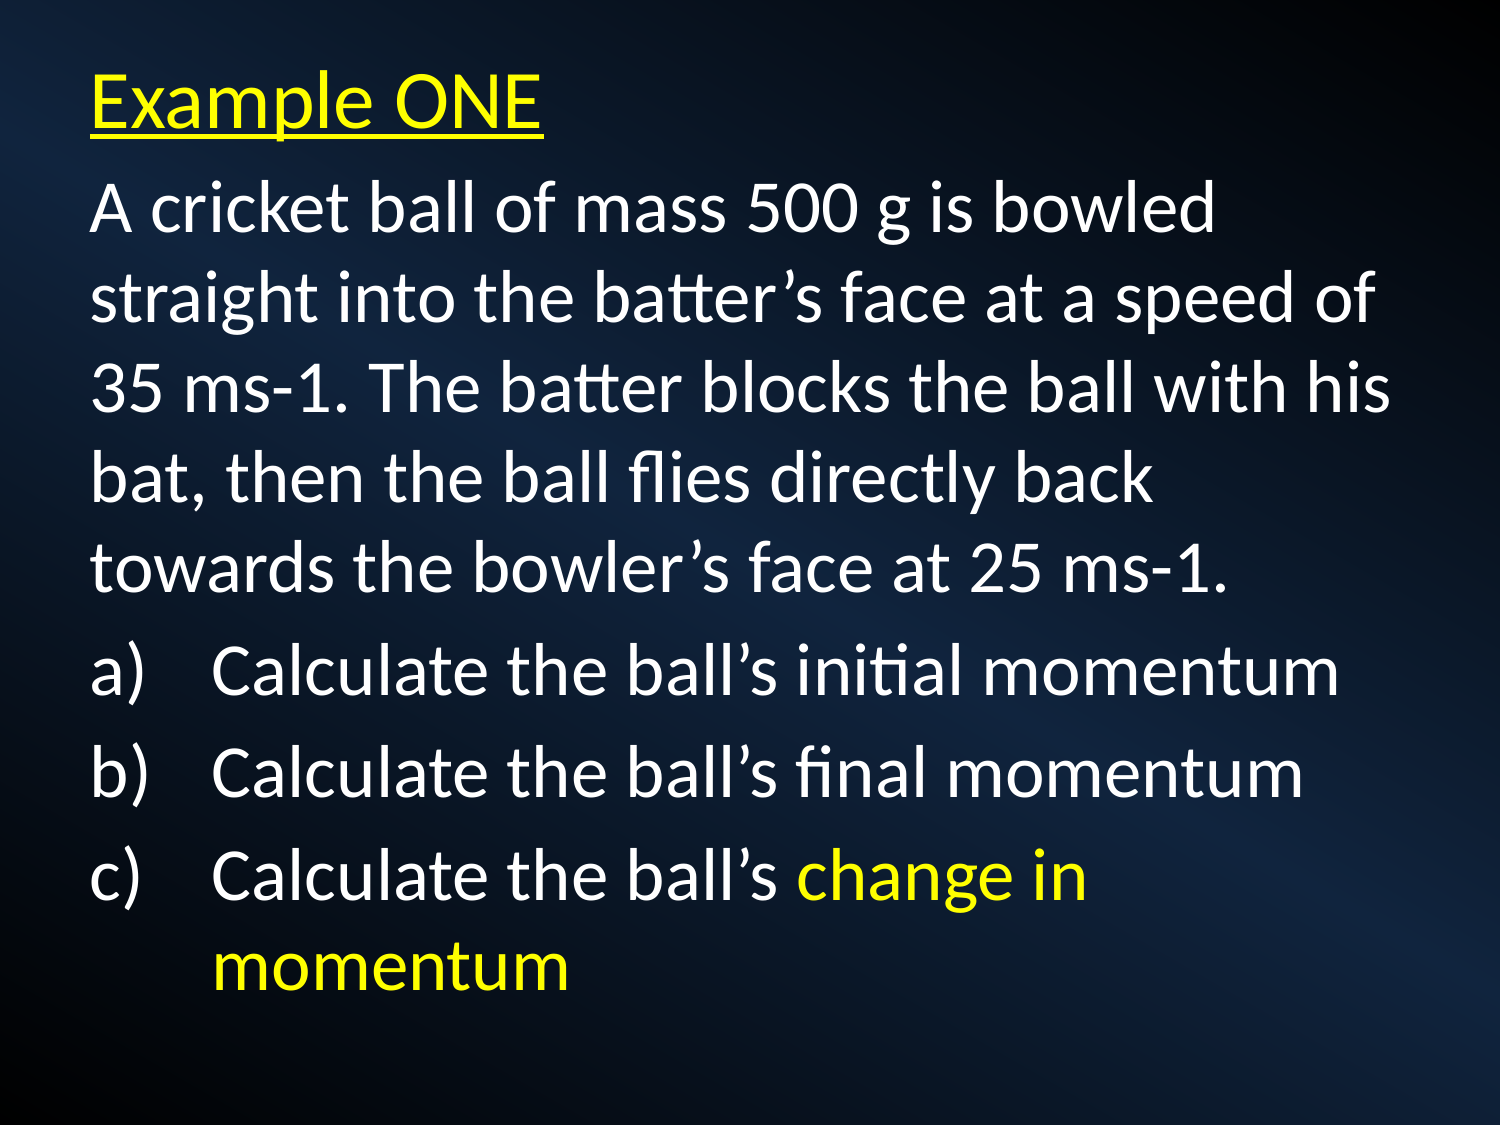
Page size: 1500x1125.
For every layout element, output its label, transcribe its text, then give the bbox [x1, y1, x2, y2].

text_box Example ONE A cricket ball of mass 500 g is bowled straight into the batter’s face at a speed of 35 ms-1. The batter blocks the ball with his bat, then the ball flies directly back towards the bowler’s face at 25 ms-1. Calculate the ball’s initial momentum Calculate the ball’s final momentum Calculate the ball’s change in momentum [74, 37, 1425, 1013]
